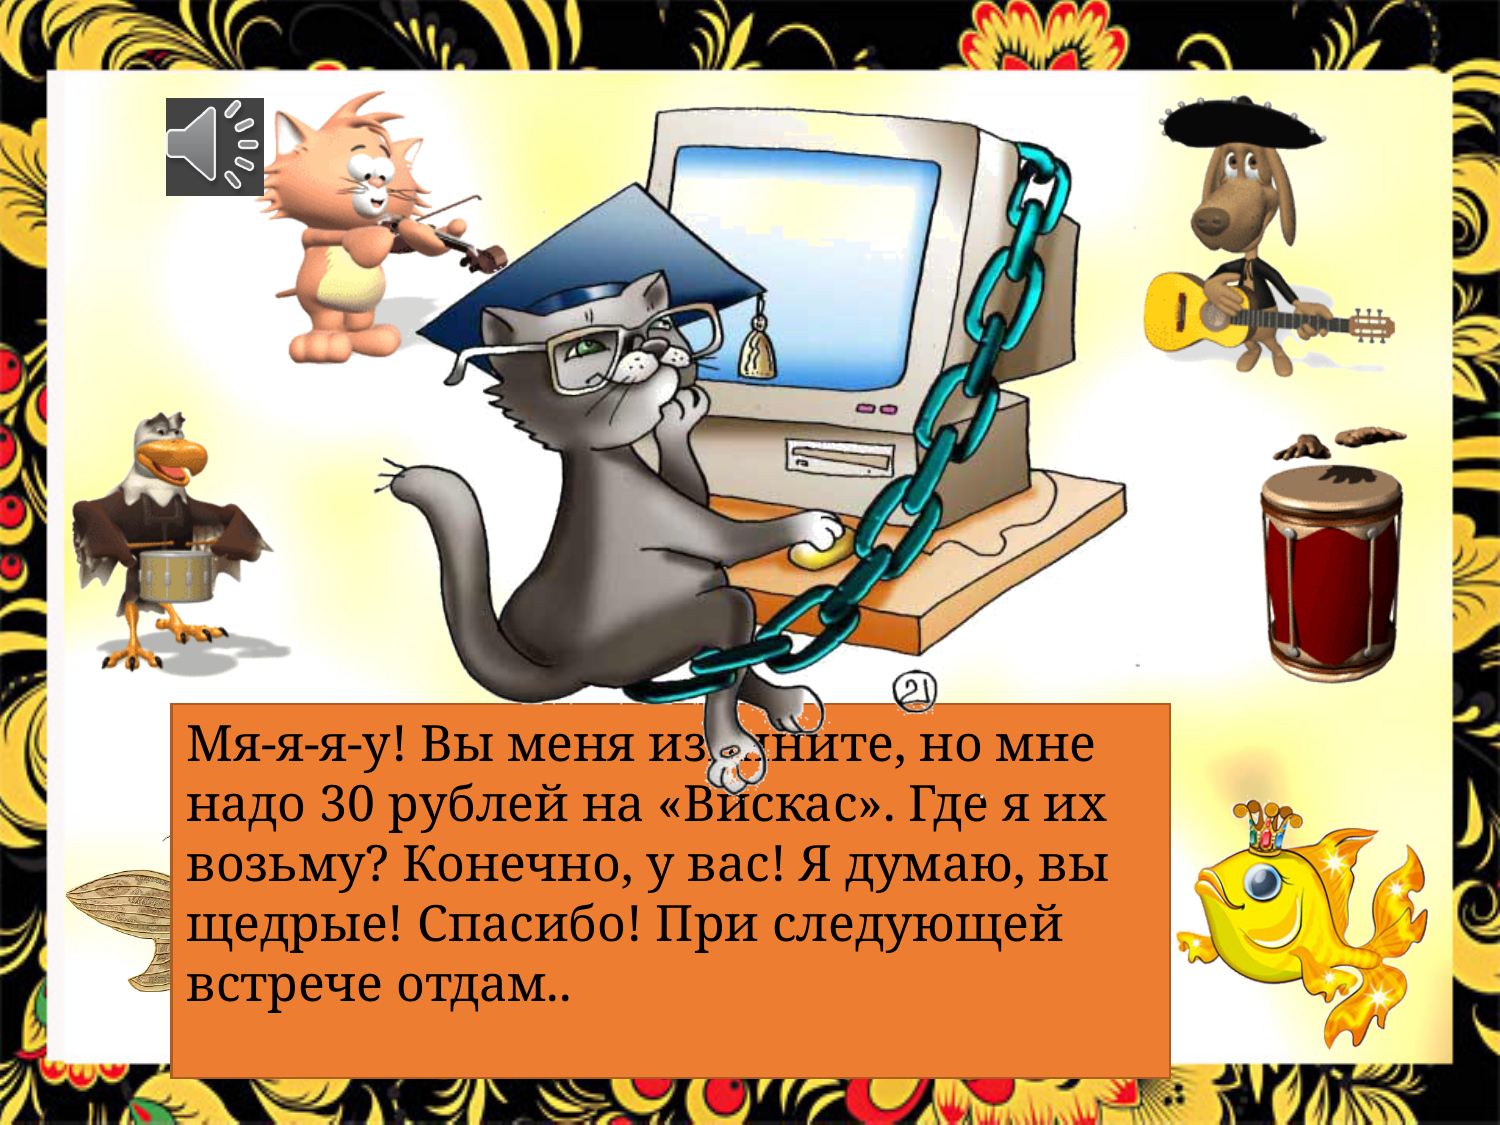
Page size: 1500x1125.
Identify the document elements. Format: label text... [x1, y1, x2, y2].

text_box Мя-я-я-у! Вы меня извините, но мне надо 30 рублей на «Вискас». Где я их возьму? Конечно, у вас! Я думаю, вы щедрые! Спасибо! При следующей встрече отдам.. [170, 703, 1171, 1079]
picture [0, 0, 1500, 1125]
